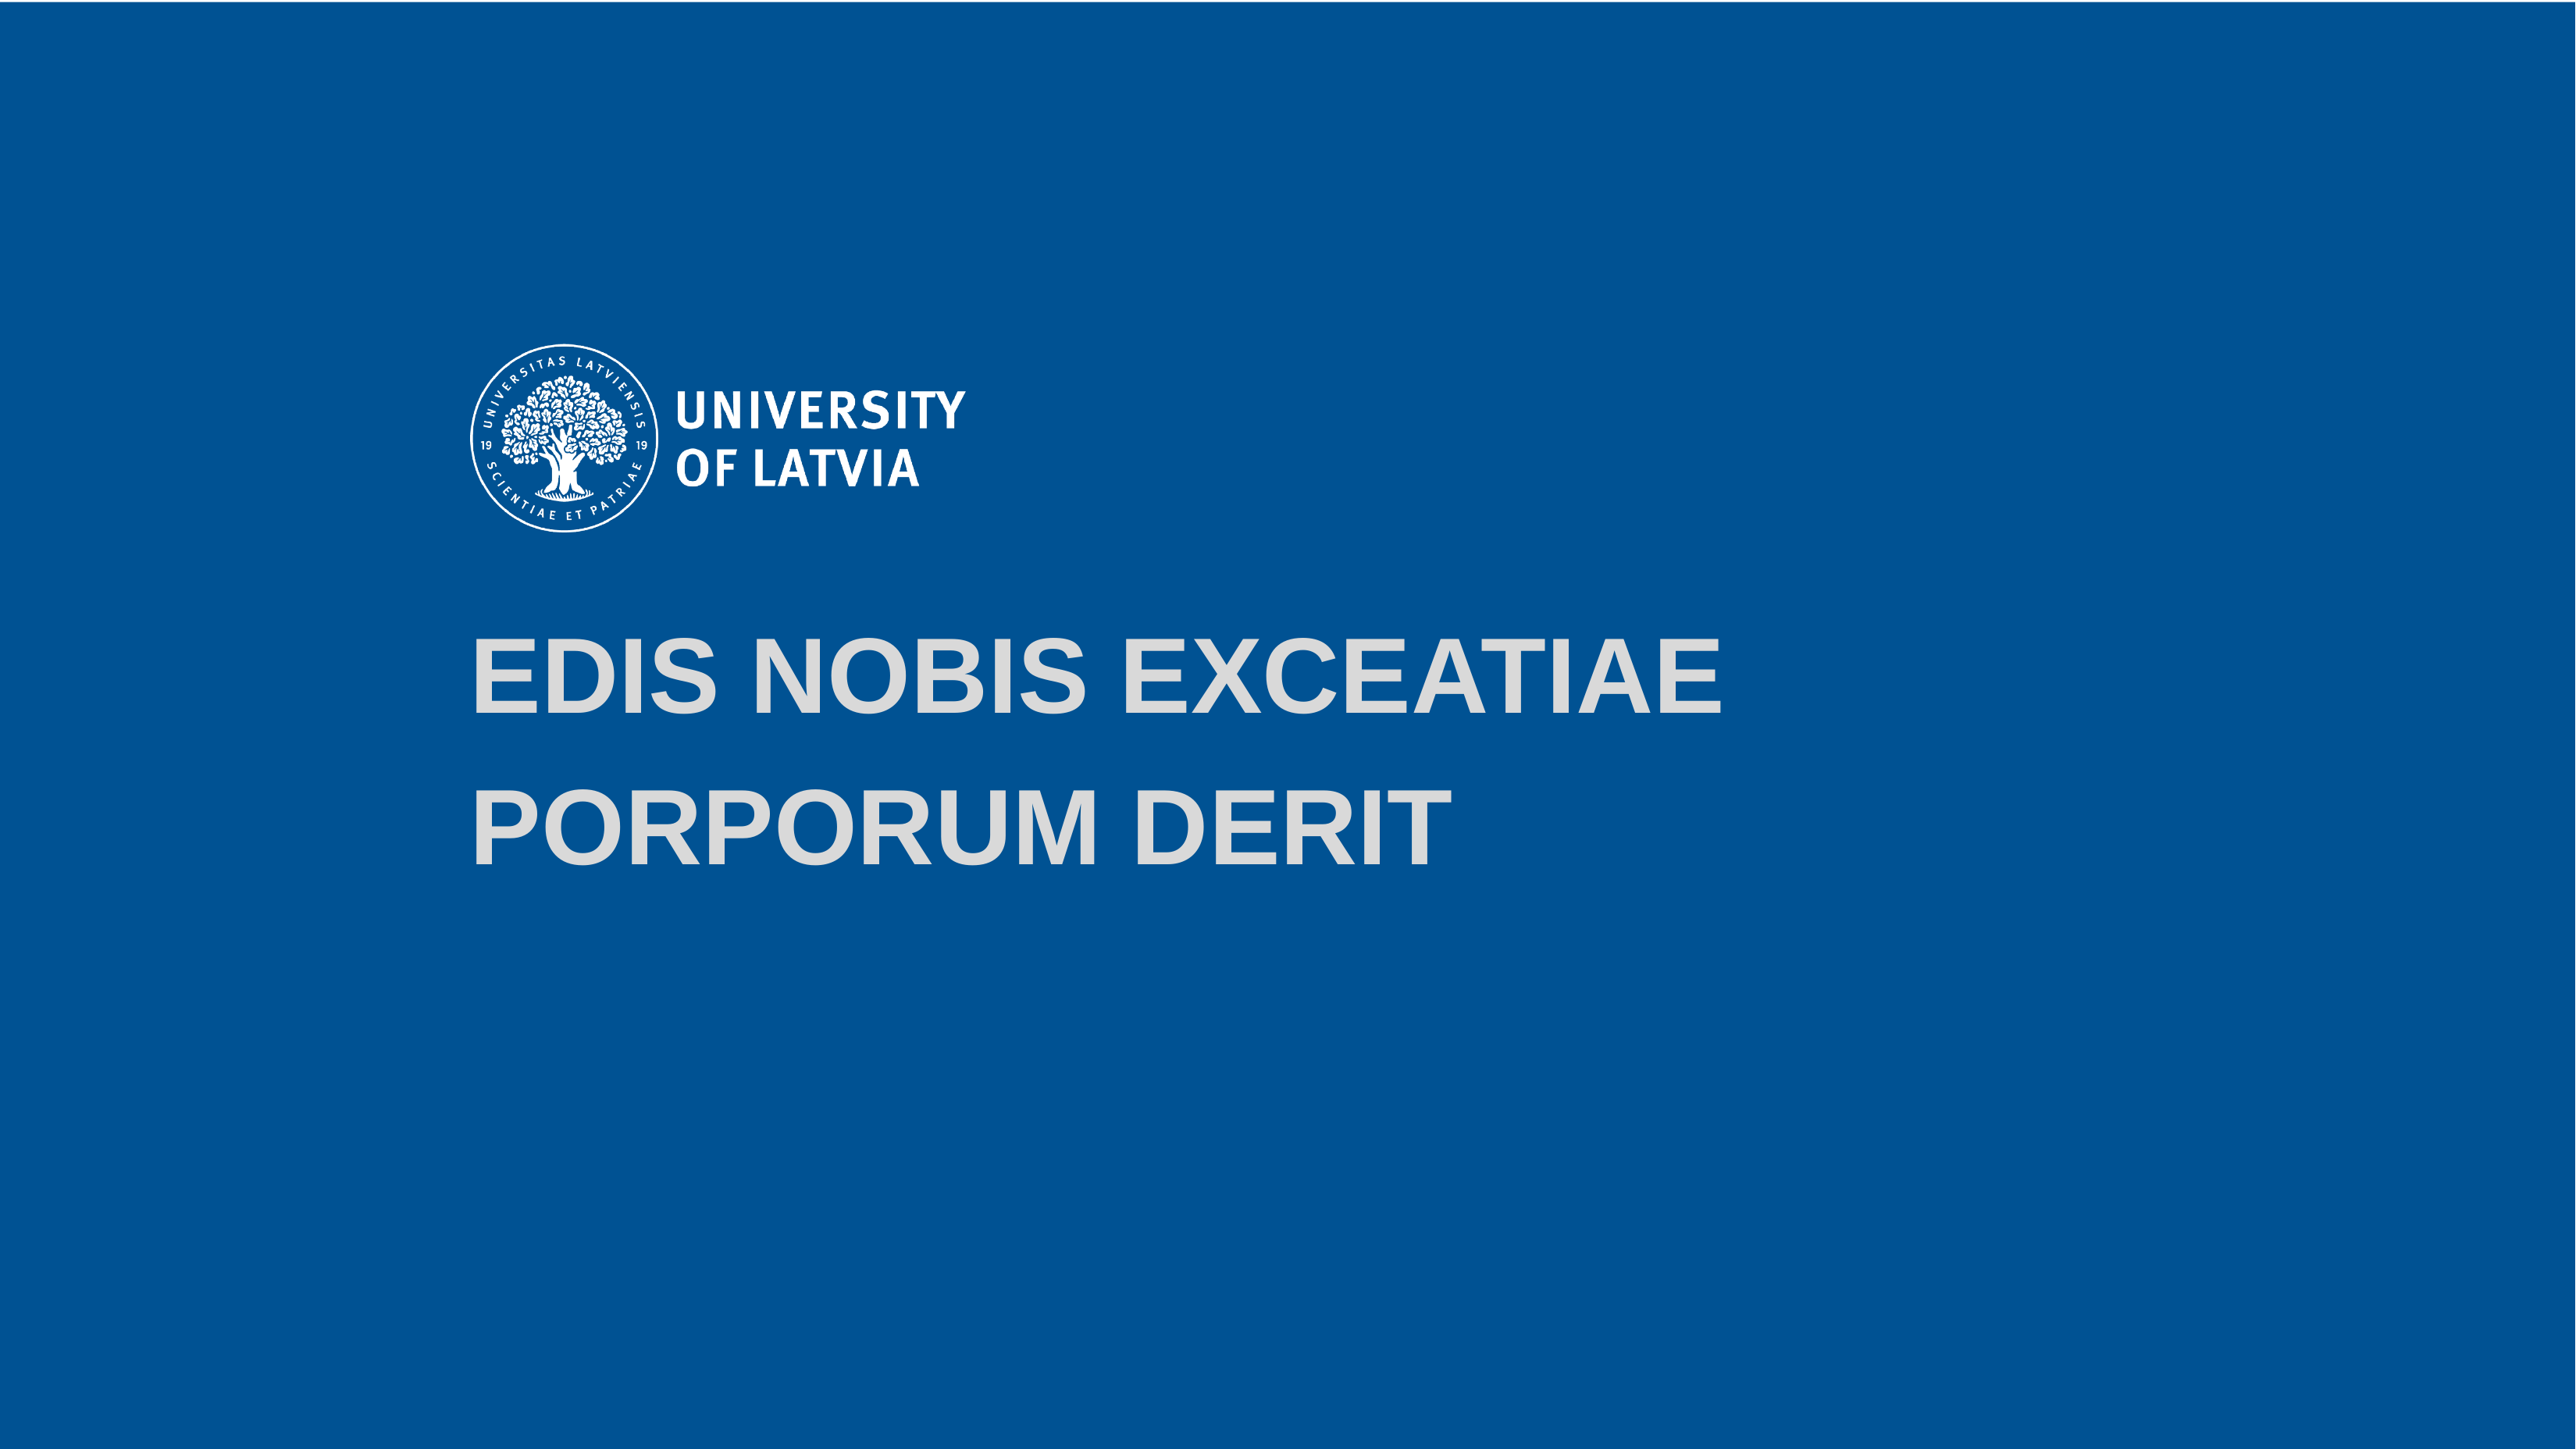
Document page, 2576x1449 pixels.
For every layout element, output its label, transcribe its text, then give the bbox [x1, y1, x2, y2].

picture [470, 344, 966, 532]
list EDIS NOBIS EXCEATIAE PORPORUM DERIT [458, 578, 1774, 939]
